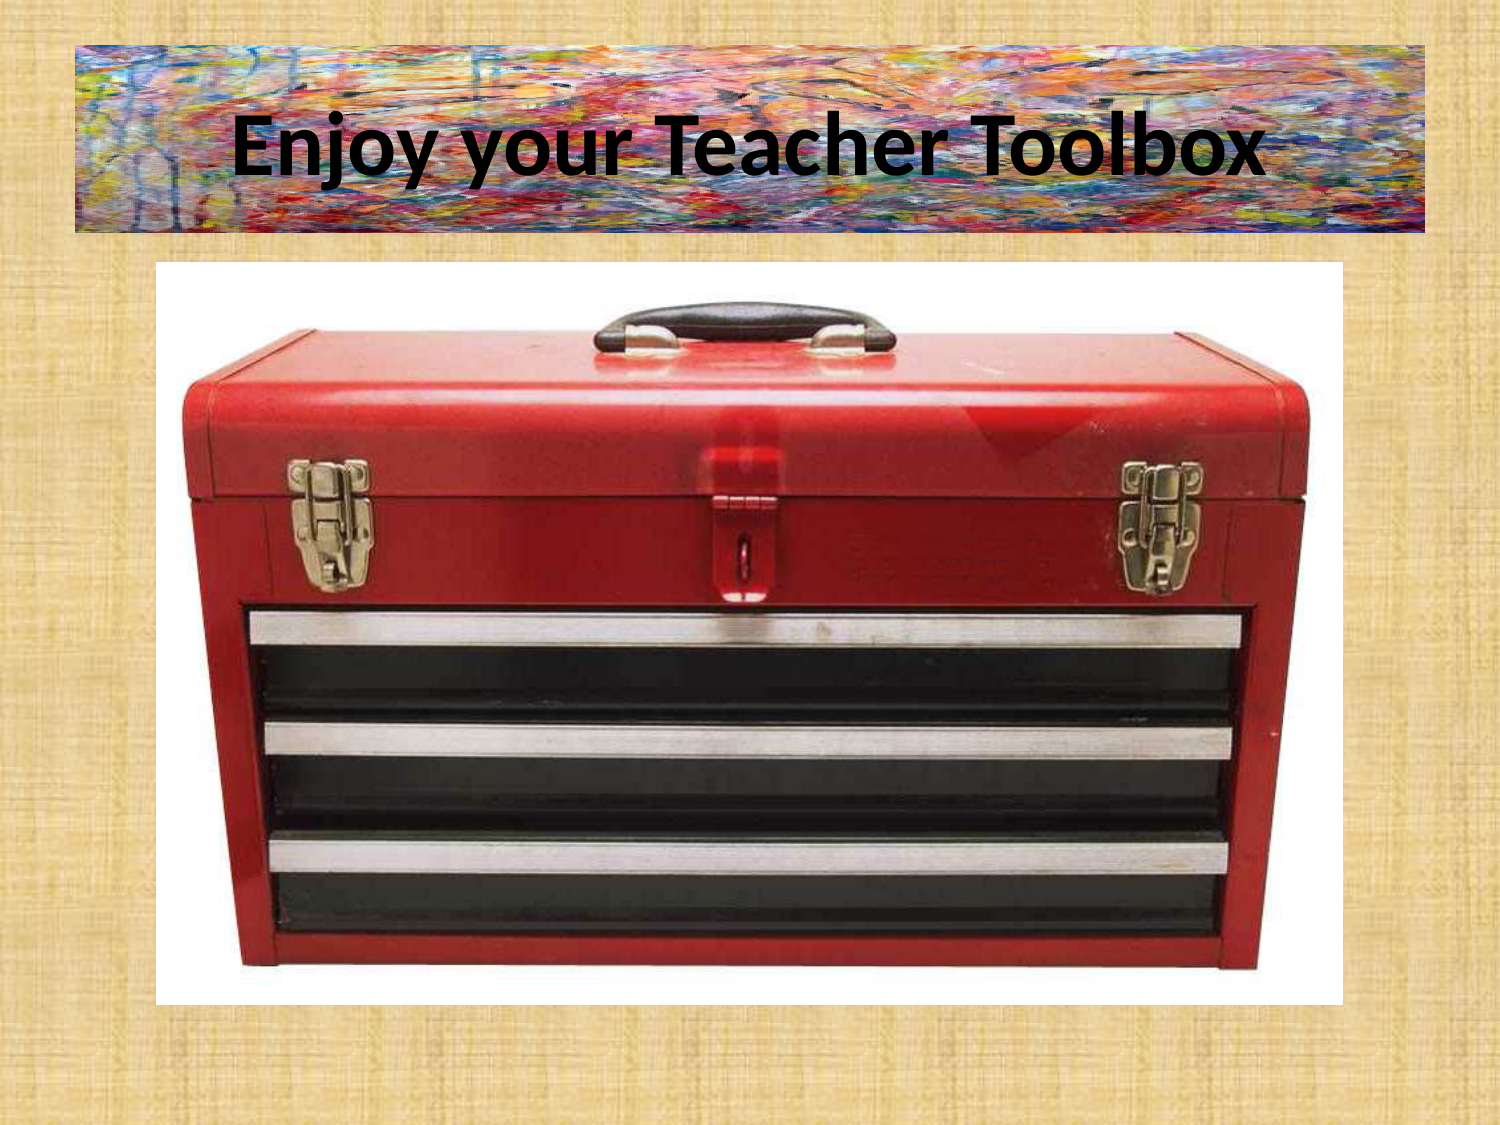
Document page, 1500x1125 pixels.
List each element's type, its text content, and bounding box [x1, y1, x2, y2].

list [156, 262, 1344, 1006]
title Enjoy your Teacher Toolbox [75, 45, 1425, 233]
picture [0, 0, 1500, 1125]
